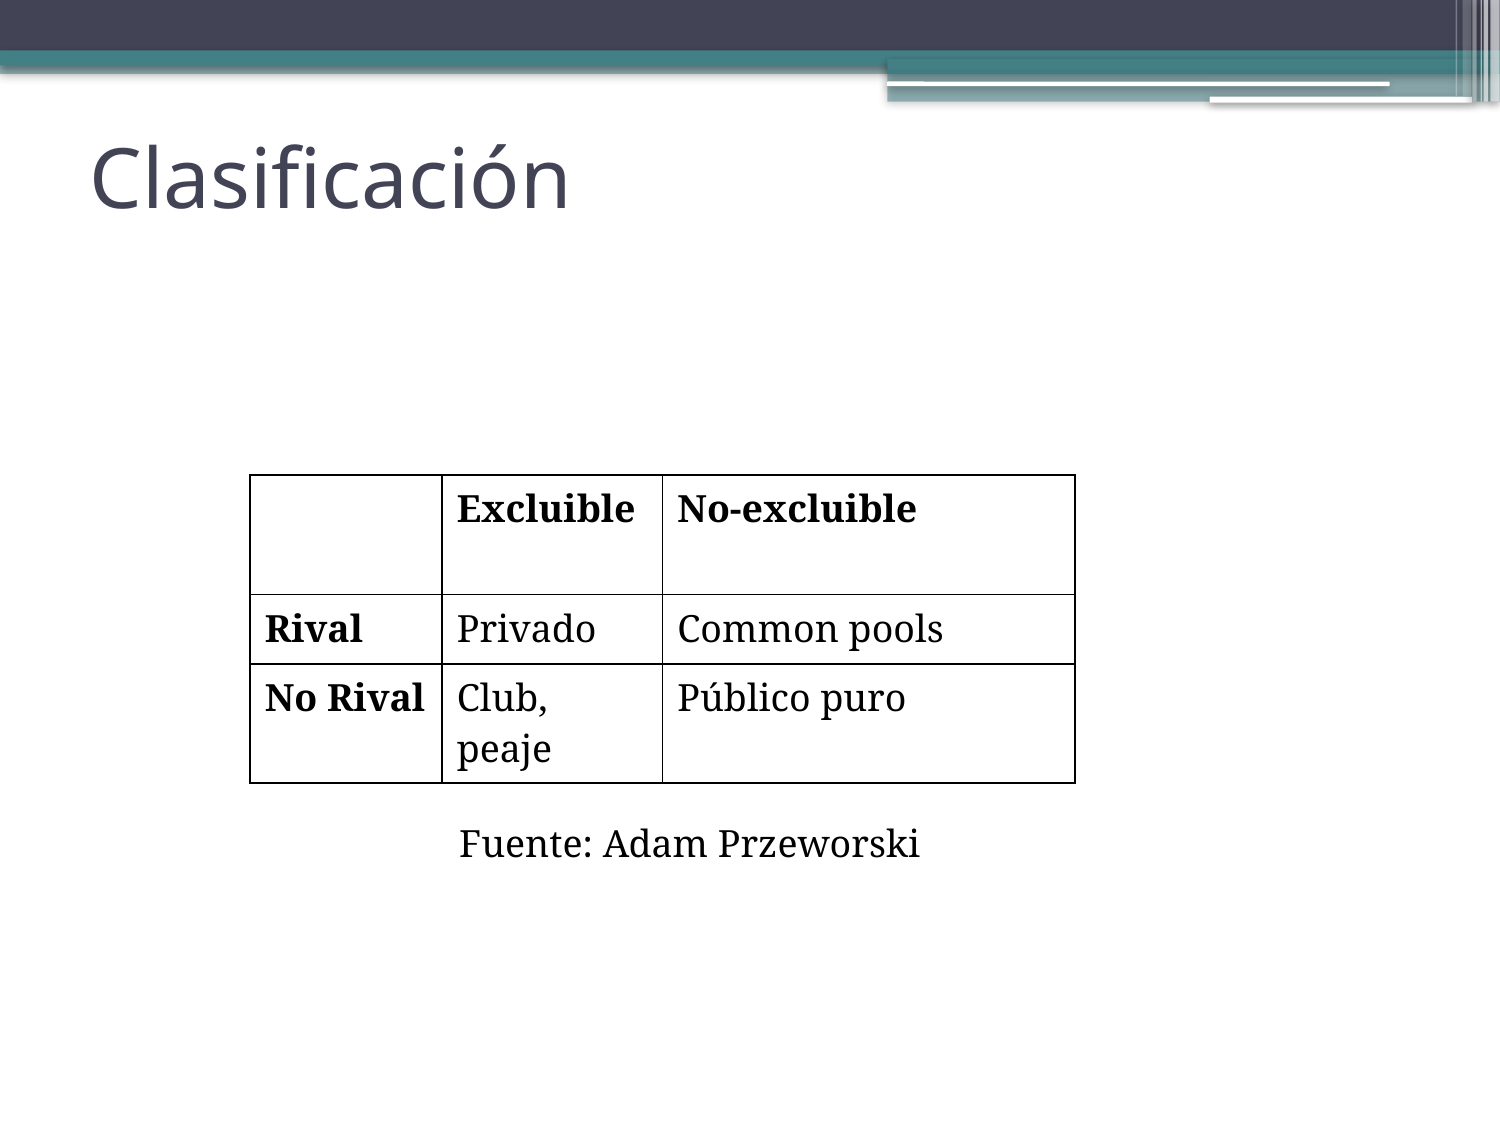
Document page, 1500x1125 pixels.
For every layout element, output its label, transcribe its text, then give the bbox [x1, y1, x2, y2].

title Clasificación [75, 87, 1425, 263]
table_cell No Rival [251, 665, 441, 782]
table_cell Rival [251, 595, 441, 663]
table_header [251, 476, 441, 594]
text_box Fuente: Adam Przeworski [444, 812, 936, 873]
table_header No-excluible [663, 476, 1074, 594]
table_cell Club, peaje [443, 665, 662, 782]
table_cell Common pools [663, 595, 1074, 663]
table_header Excluible [443, 476, 662, 594]
table_cell Público puro [663, 665, 1074, 782]
table_cell Privado [443, 595, 662, 663]
